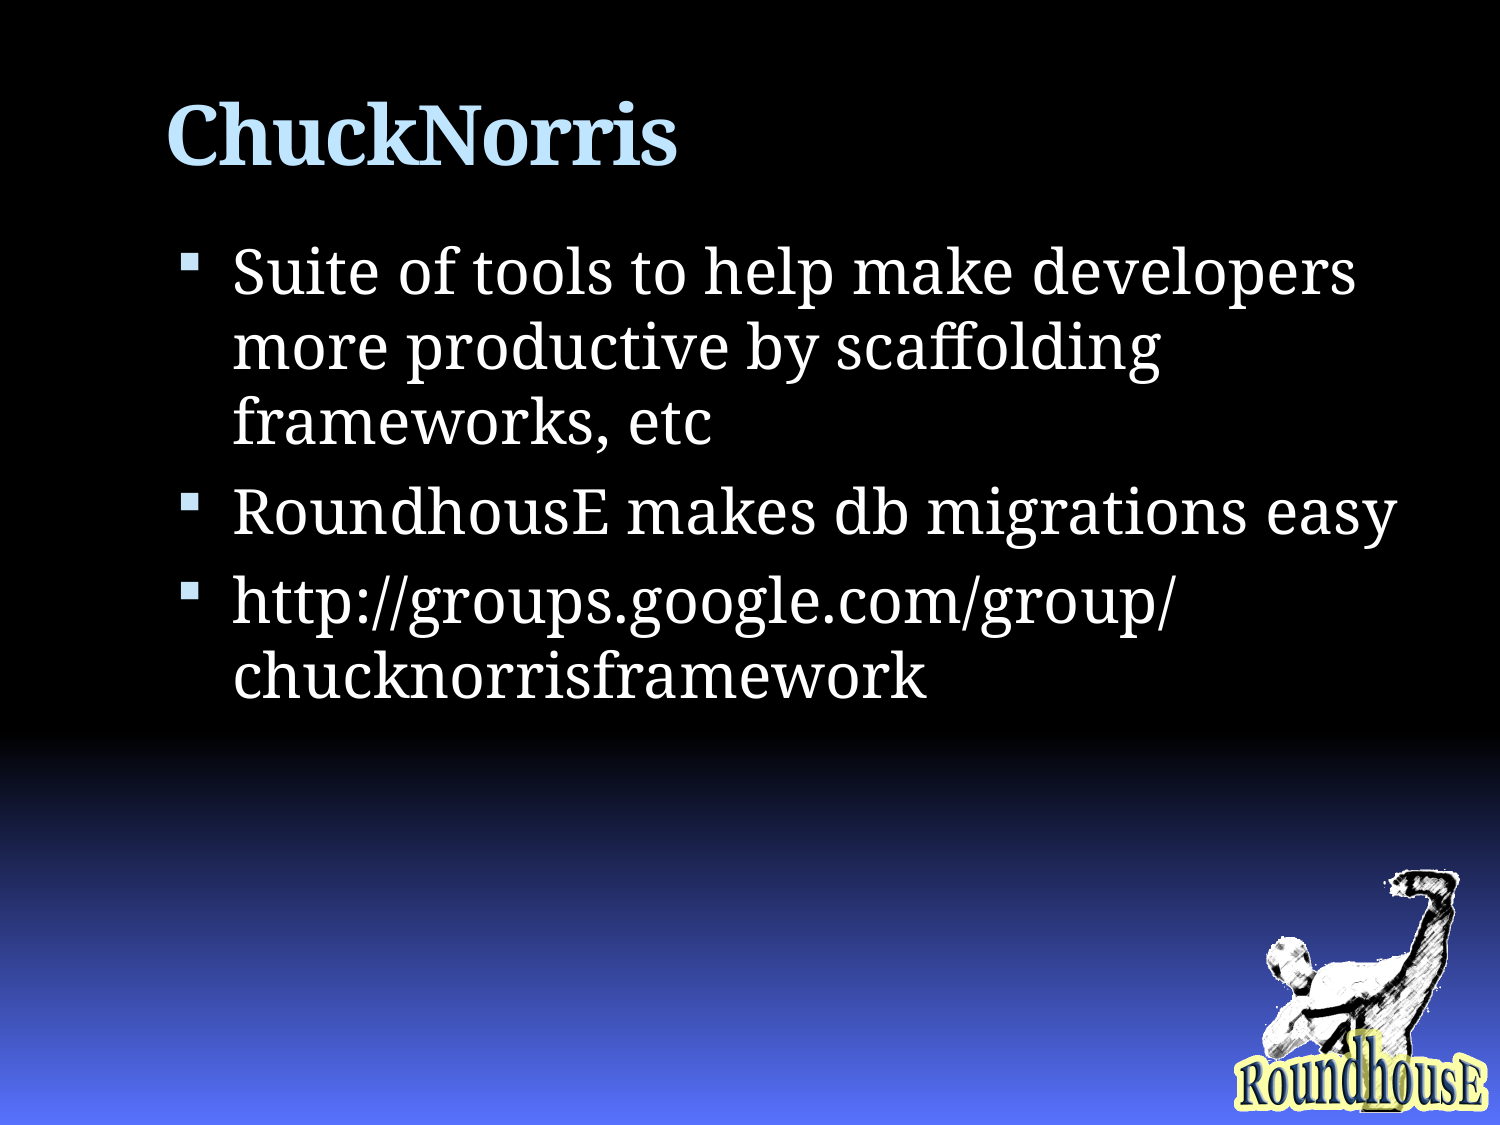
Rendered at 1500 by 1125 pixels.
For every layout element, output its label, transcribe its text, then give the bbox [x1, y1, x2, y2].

picture [1218, 857, 1499, 1124]
list Suite of tools to help make developers more productive by scaffolding frameworks, etc RoundhousE makes db migrations easy http://groups.google.com/group/chucknorrisframework [150, 224, 1425, 975]
title ChuckNorris [150, 75, 1425, 224]
